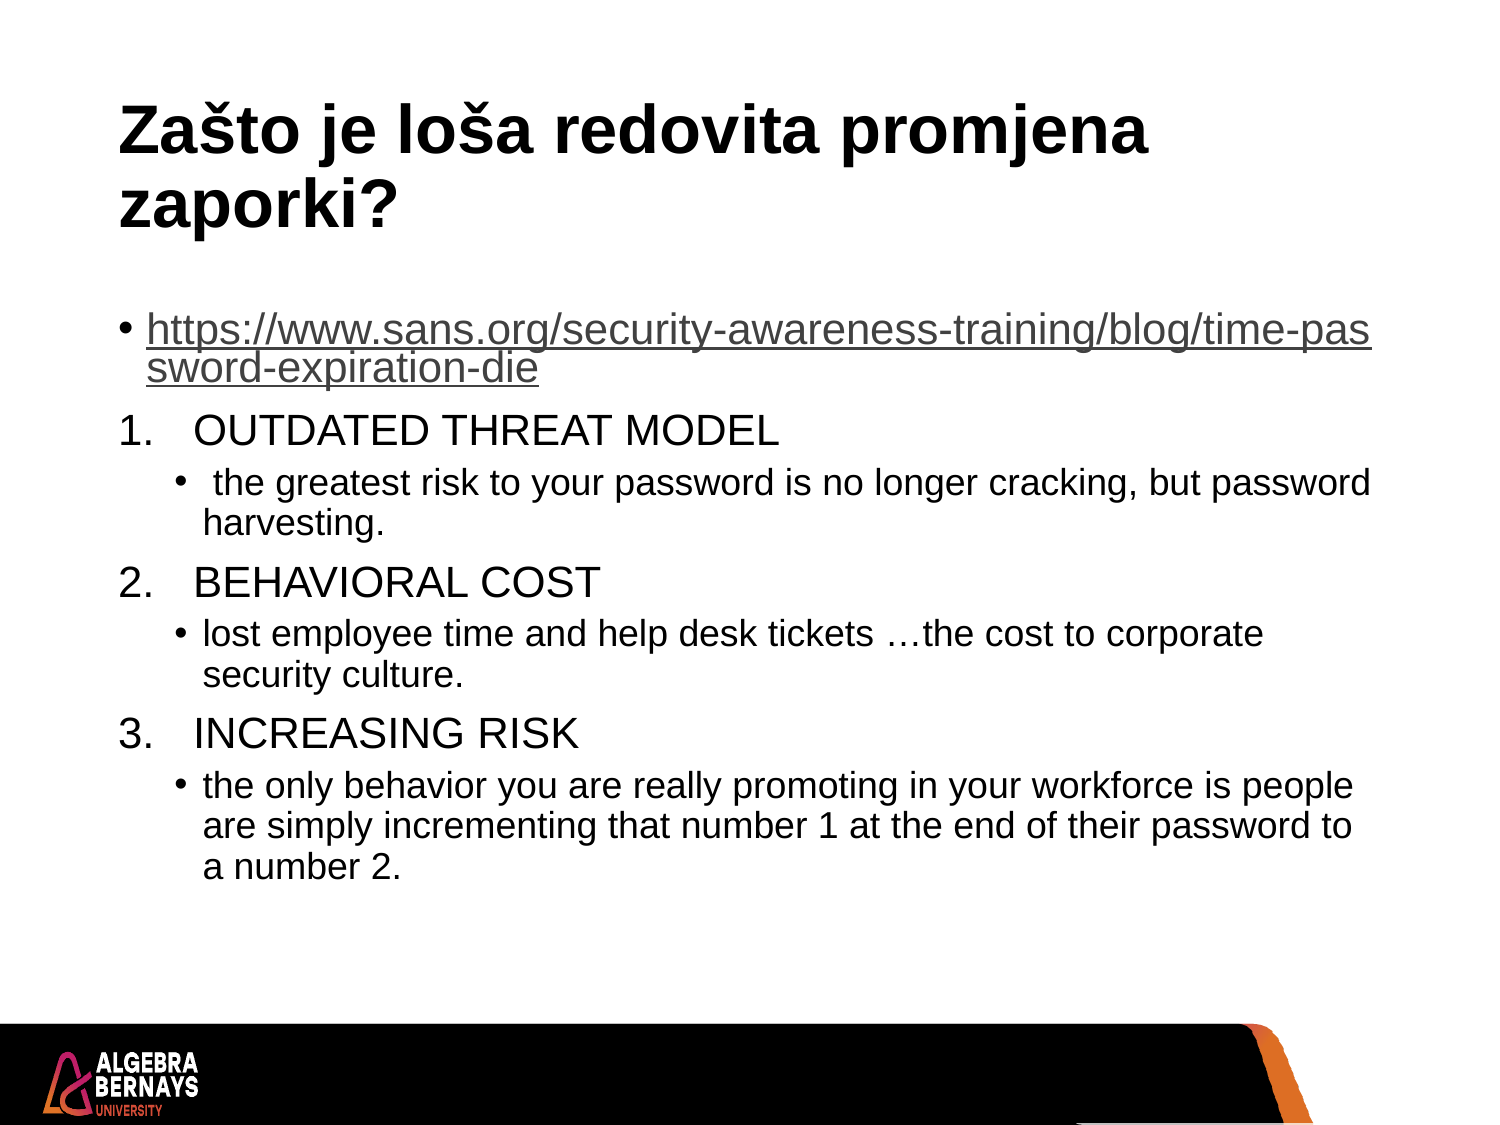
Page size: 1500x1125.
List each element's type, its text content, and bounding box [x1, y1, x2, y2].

list https://www.sans.org/security-awareness-training/blog/time-password-expiration-die OUTDATED THREAT MODEL the greatest risk to your password is no longer cracking, but password harvesting. BEHAVIORAL COST lost employee time and help desk tickets …the cost to corporate security culture. INCREASING RISK the only behavior you are really promoting in your workforce is people are simply incrementing that number 1 at the end of their password to a number 2. [103, 299, 1397, 1014]
title Zašto je loša redovita promjena zaporki? [103, 59, 1397, 278]
picture [0, 1023, 1468, 1125]
